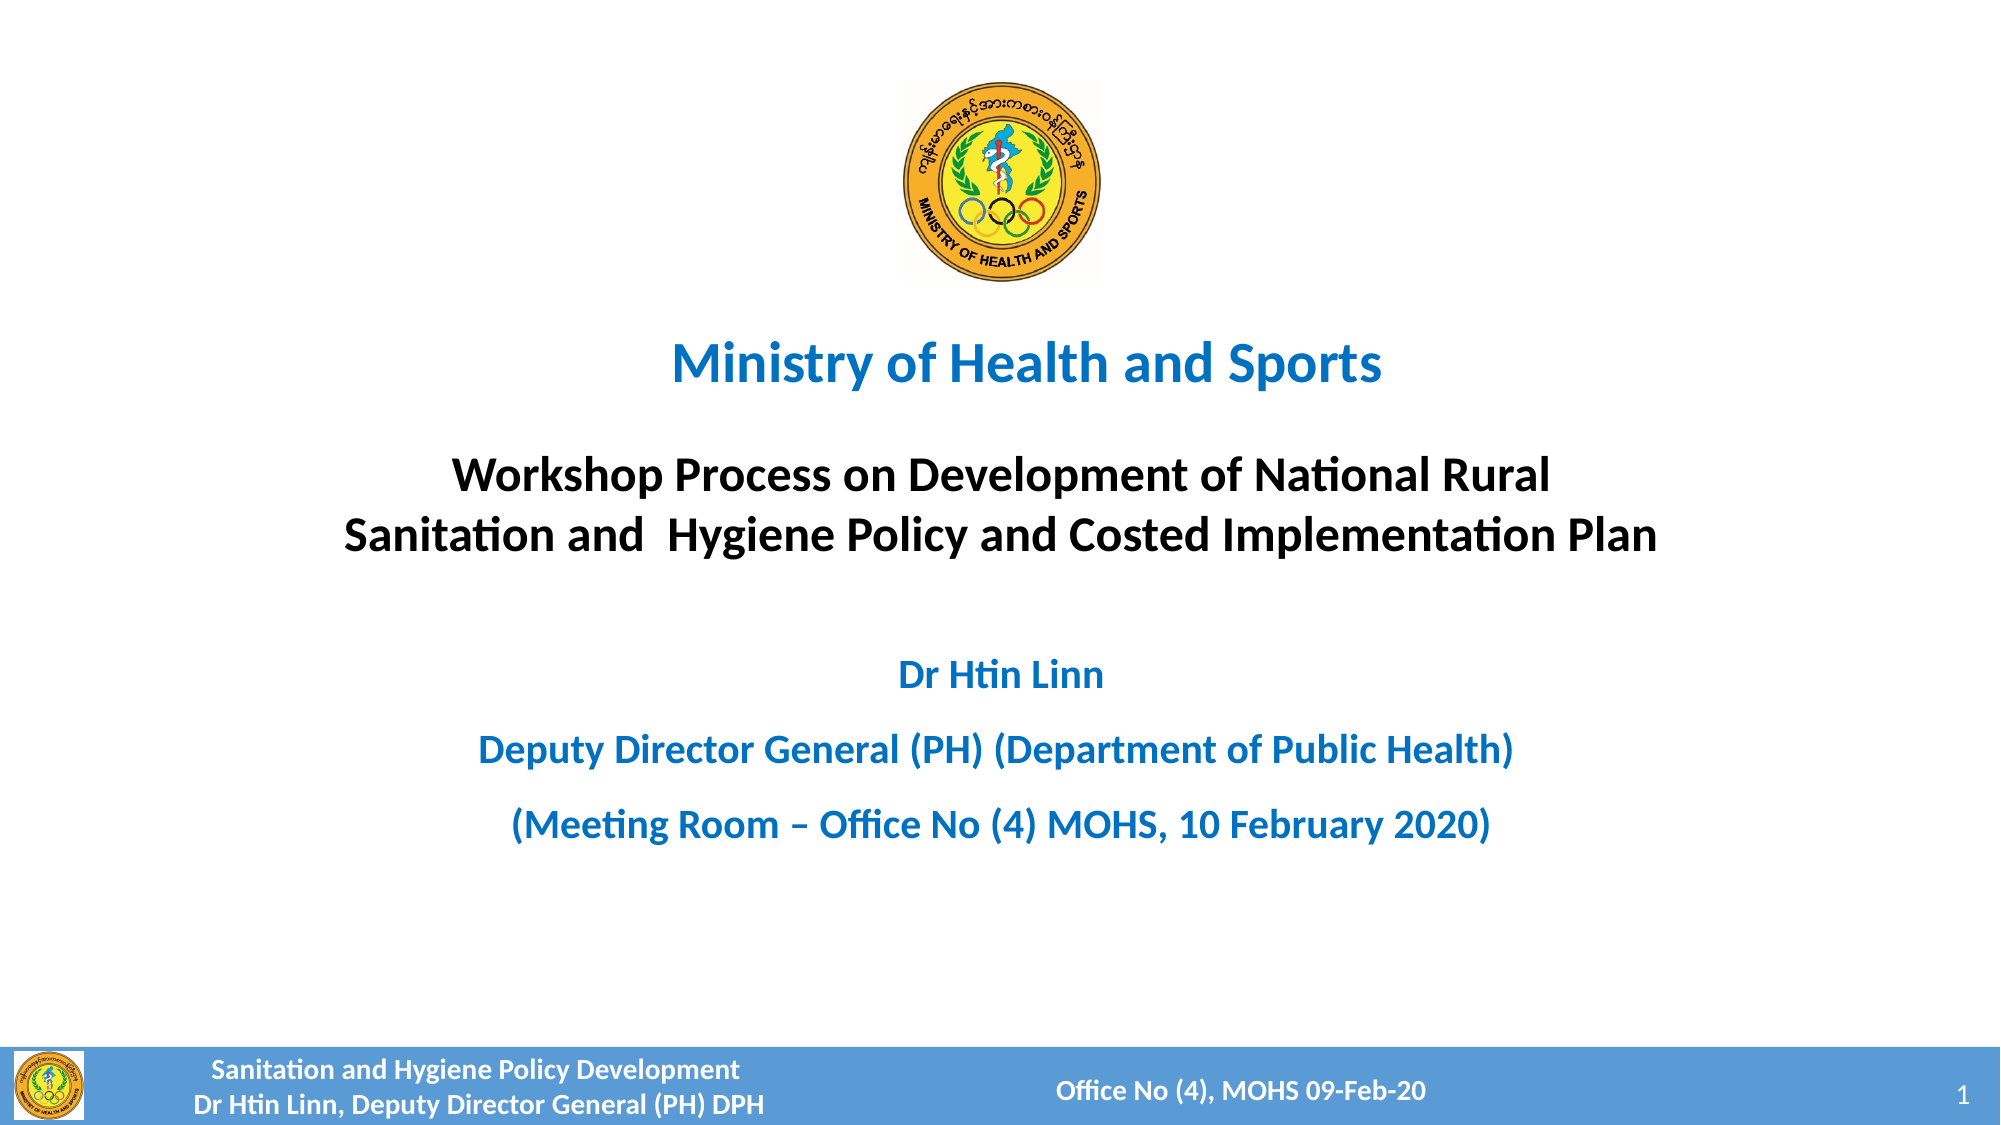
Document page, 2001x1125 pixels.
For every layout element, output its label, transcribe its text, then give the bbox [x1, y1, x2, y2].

text_box Ministry of Health and Sports [629, 317, 1426, 402]
slide_number Office No (4), MOHS 09-Feb-20 [1041, 1063, 1483, 1116]
slide_number 1 [1647, 1070, 1986, 1116]
footer Sanitation and Hygiene Policy Development Dr Htin Linn, Deputy Director General (PH) DPH [97, 1051, 862, 1120]
text_box Dr Htin Linn Deputy Director General (PH) (Department of Public Health) (Meeting Room – Office No (4) MOHS, 10 February 2020) [404, 611, 1599, 858]
text_box [0, 1046, 2000, 1125]
text_box Workshop Process on Development of National Rural Sanitation and Hygiene Policy and Costed Implementation Plan [328, 434, 1675, 571]
picture [14, 1051, 84, 1120]
picture [900, 80, 1102, 283]
